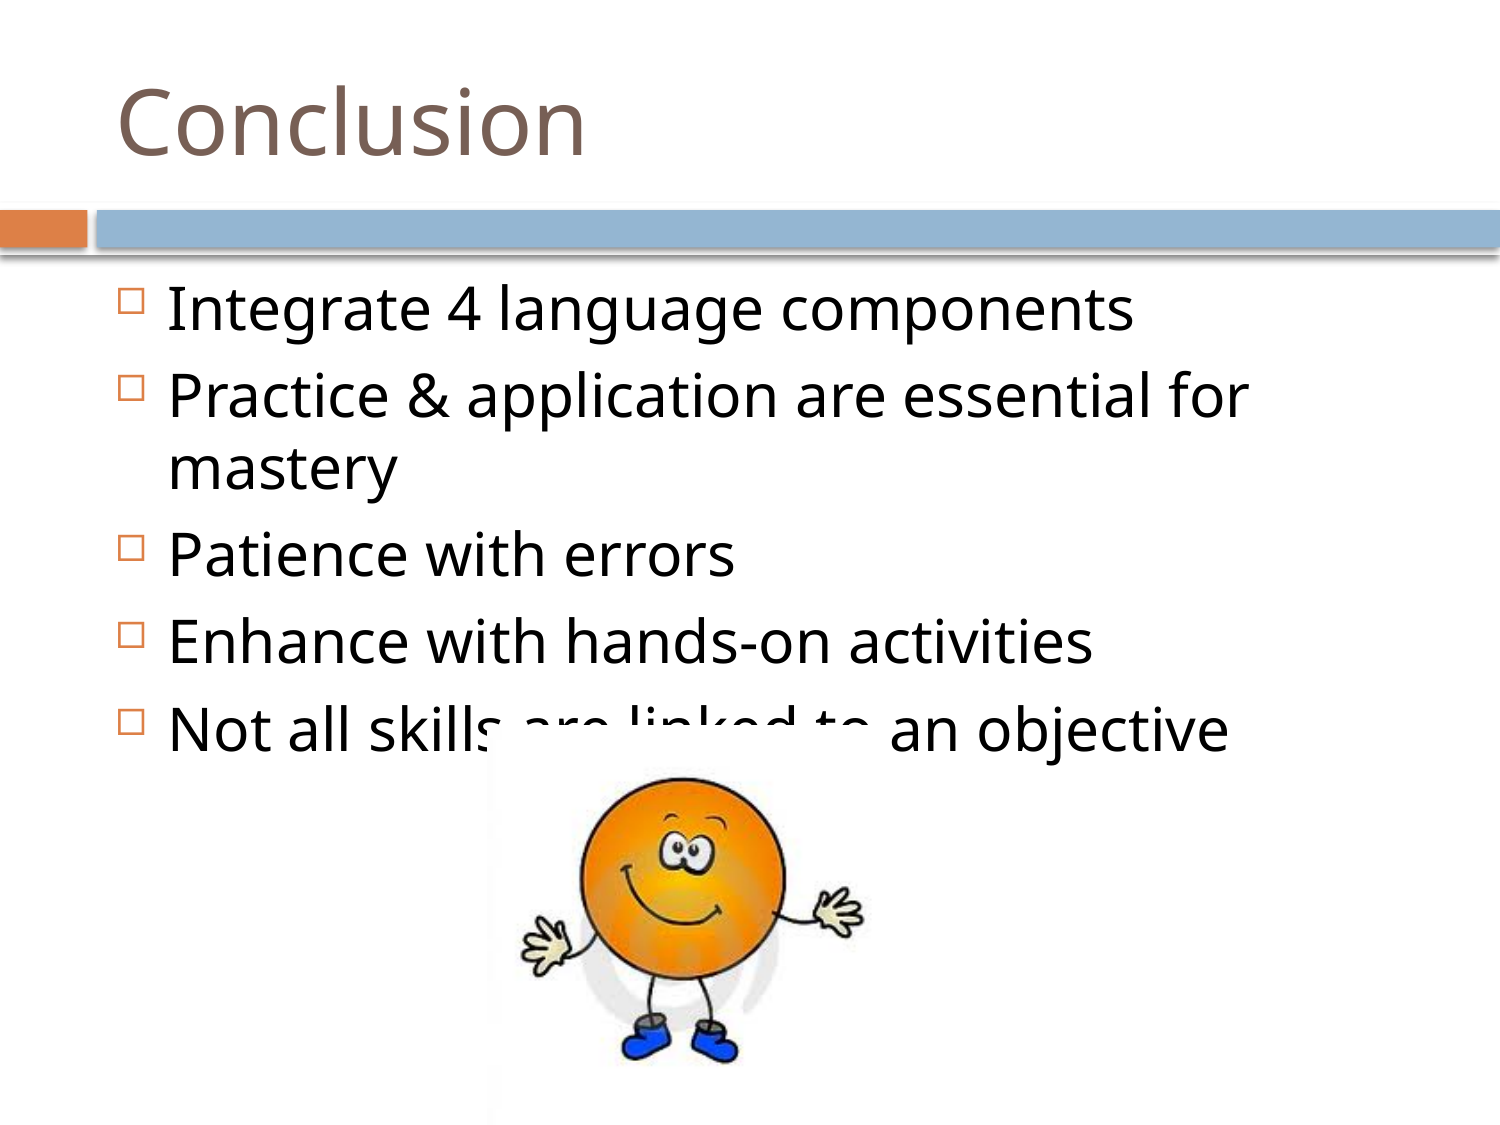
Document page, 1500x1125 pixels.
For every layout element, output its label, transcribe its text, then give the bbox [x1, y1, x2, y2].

picture [487, 725, 888, 1125]
title Conclusion [100, 37, 1438, 200]
list Integrate 4 language components Practice & application are essential for mastery Patience with errors Enhance with hands-on activities Not all skills are linked to an objective [100, 262, 1438, 1000]
